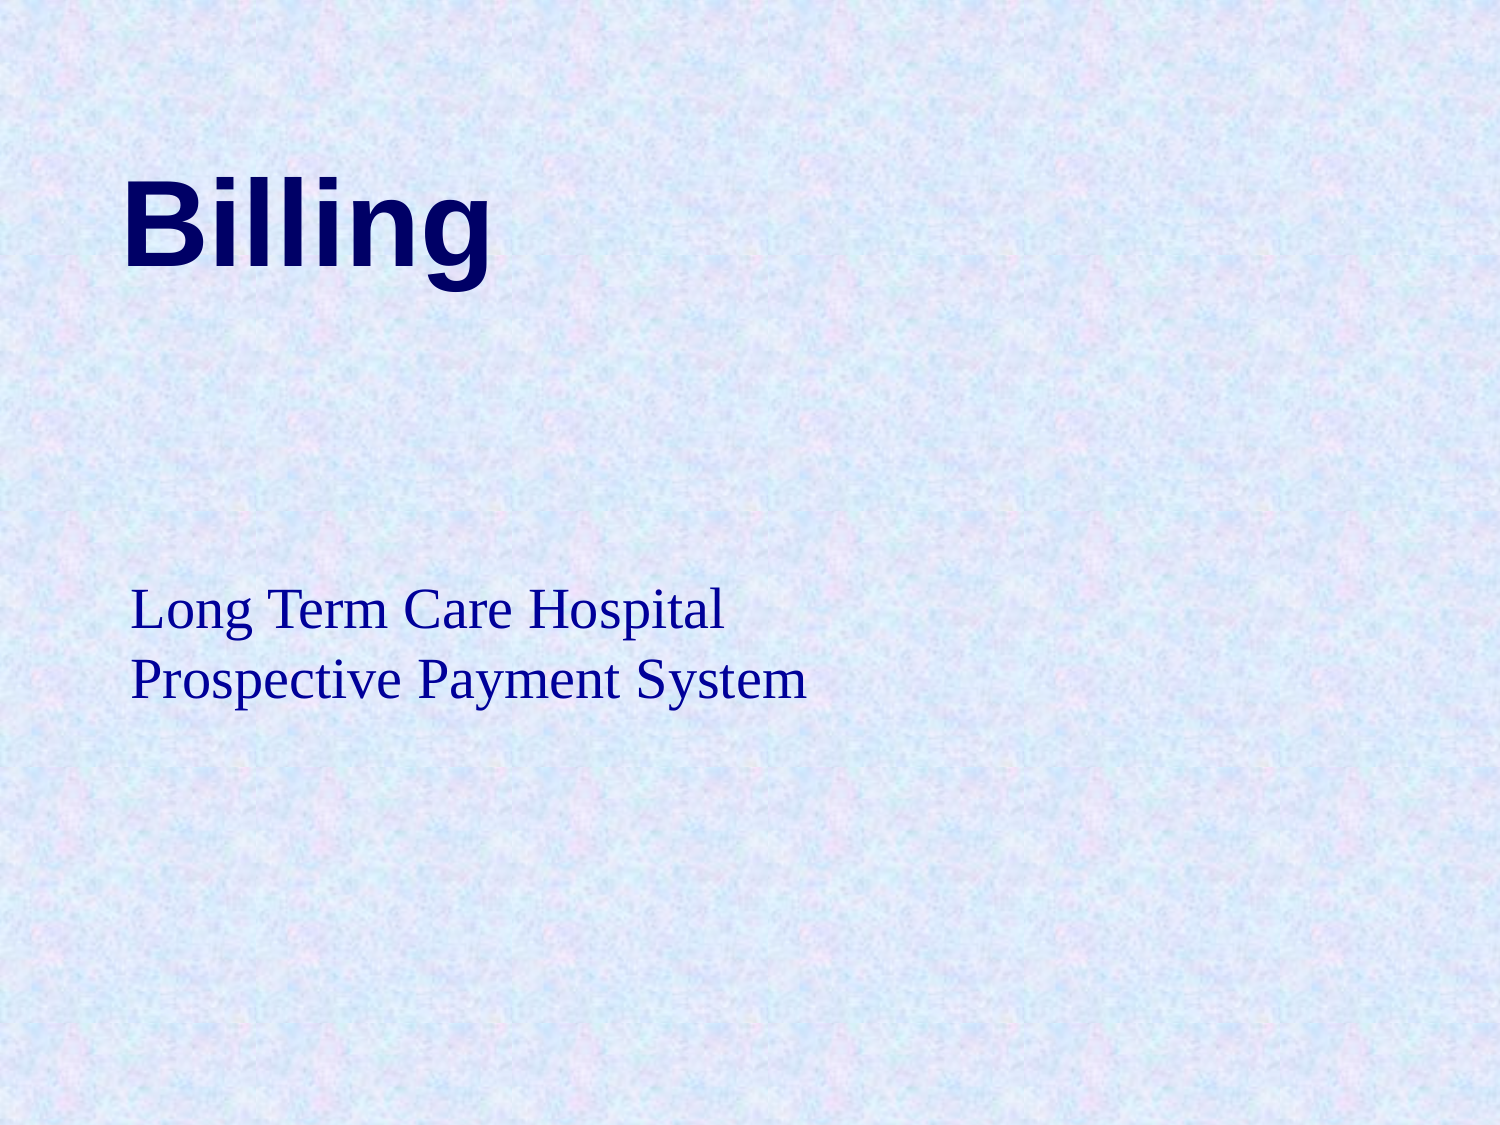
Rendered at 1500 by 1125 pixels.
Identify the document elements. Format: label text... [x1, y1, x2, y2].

title Billing [105, 135, 1381, 323]
subtitle Long Term Care Hospital Prospective Payment System [115, 562, 861, 781]
